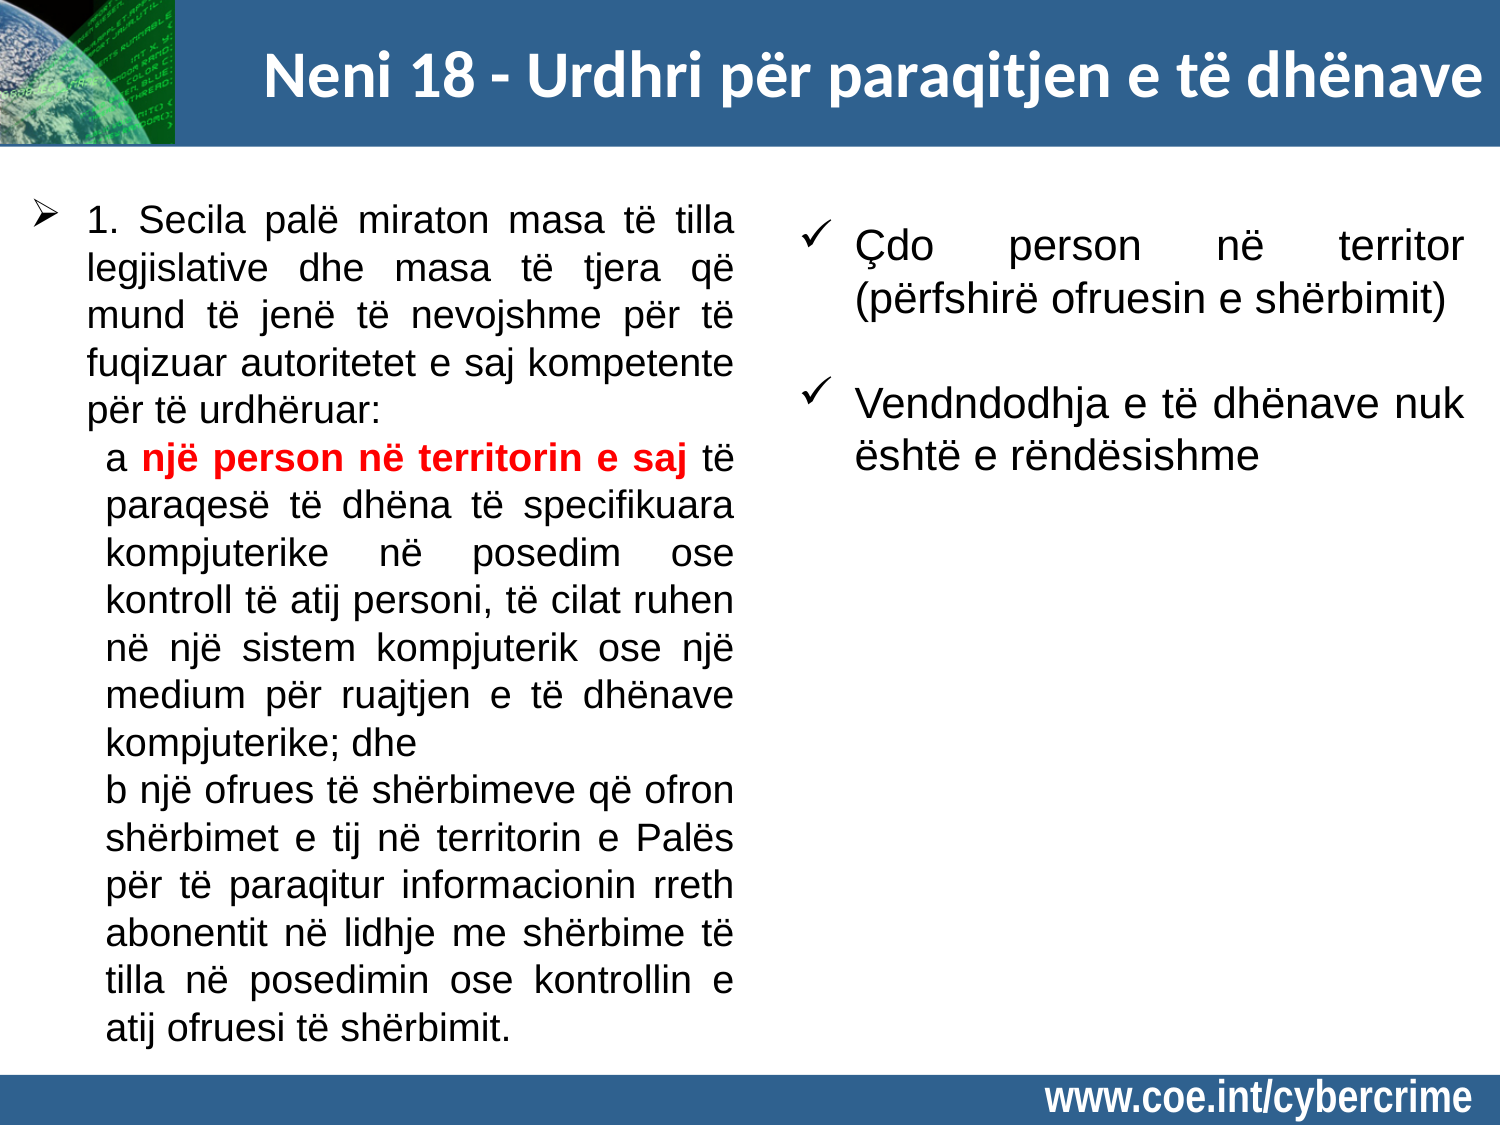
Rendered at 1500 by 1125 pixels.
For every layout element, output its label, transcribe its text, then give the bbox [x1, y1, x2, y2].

text_box www.coe.int/cybercrime [1030, 1059, 1500, 1125]
text_box Neni 18 - Urdhri për paraqitjen e të dhënave [177, 0, 1500, 149]
text_box Çdo person në territor (përfshirë ofruesin e shërbimit) Vendndodhja e të dhënave nuk është e rëndësishme [783, 209, 1480, 540]
text_box 1. Secila palë miraton masa të tilla legjislative dhe masa të tjera që mund të jenë të nevojshme për të fuqizuar autoritetet e saj kompetente për të urdhëruar: a një person në territorin e saj të paraqesë të dhëna të specifikuara kompjuterike në posedim ose kontroll të atij personi, të cilat ruhen në një sistem kompjuterik ose një medium për ruajtjen e të dhënave kompjuterike; dhe b një ofrues të shërbimeve që ofron shërbimet e tij në territorin e Palës për të paraqitur informacionin rreth abonentit në lidhje me shërbime të tilla në posedimin ose kontrollin e atij ofruesi të shërbimit. [15, 186, 750, 1057]
text_box [0, 1073, 1030, 1125]
picture [0, 0, 175, 144]
